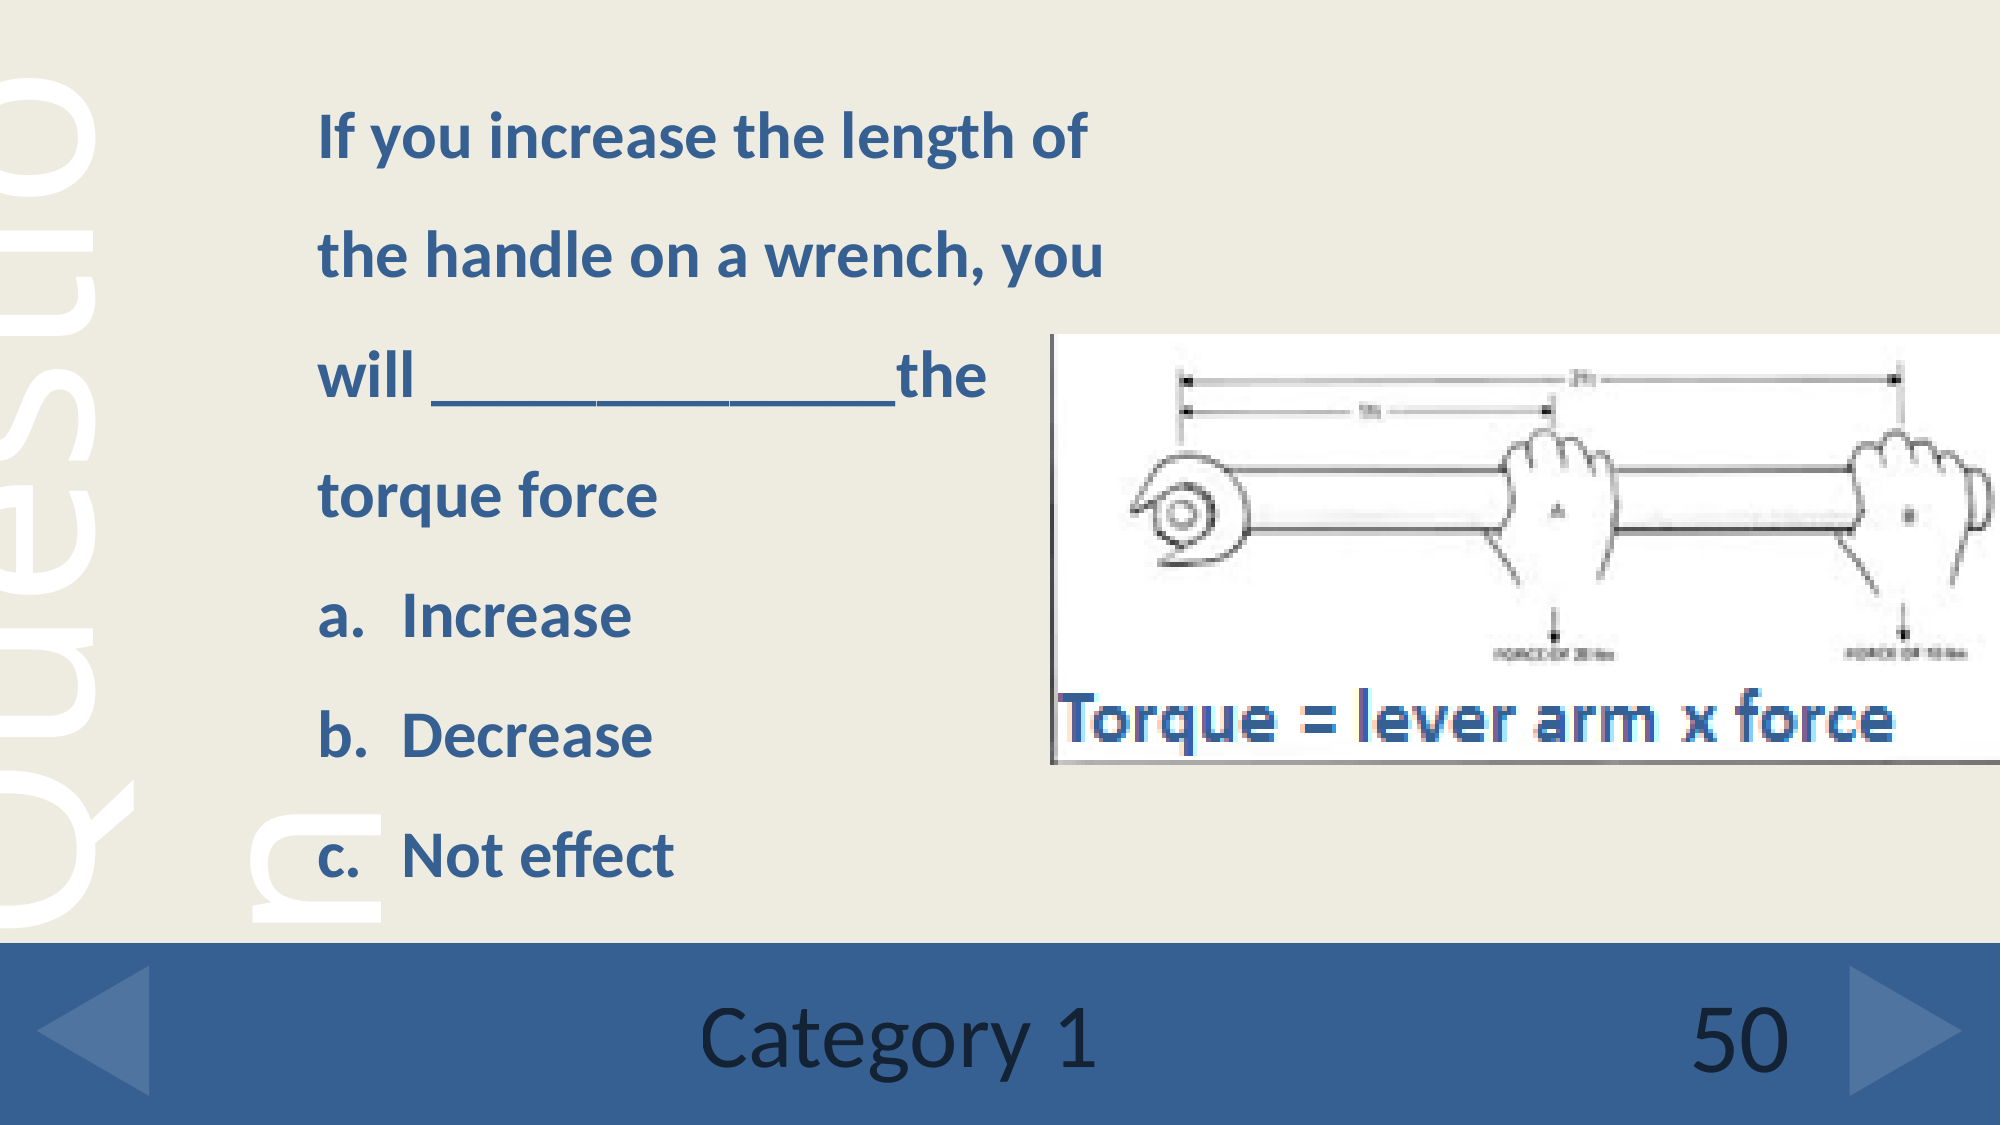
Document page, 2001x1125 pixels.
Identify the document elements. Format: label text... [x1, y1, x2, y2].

title Category 1 [0, 937, 1800, 1125]
list 50 [1800, 967, 1806, 1097]
picture [1050, 334, 2000, 765]
list If you increase the length of the handle on a wrench, you will ______________the torque force Increase Decrease Not effect [302, 115, 1158, 827]
